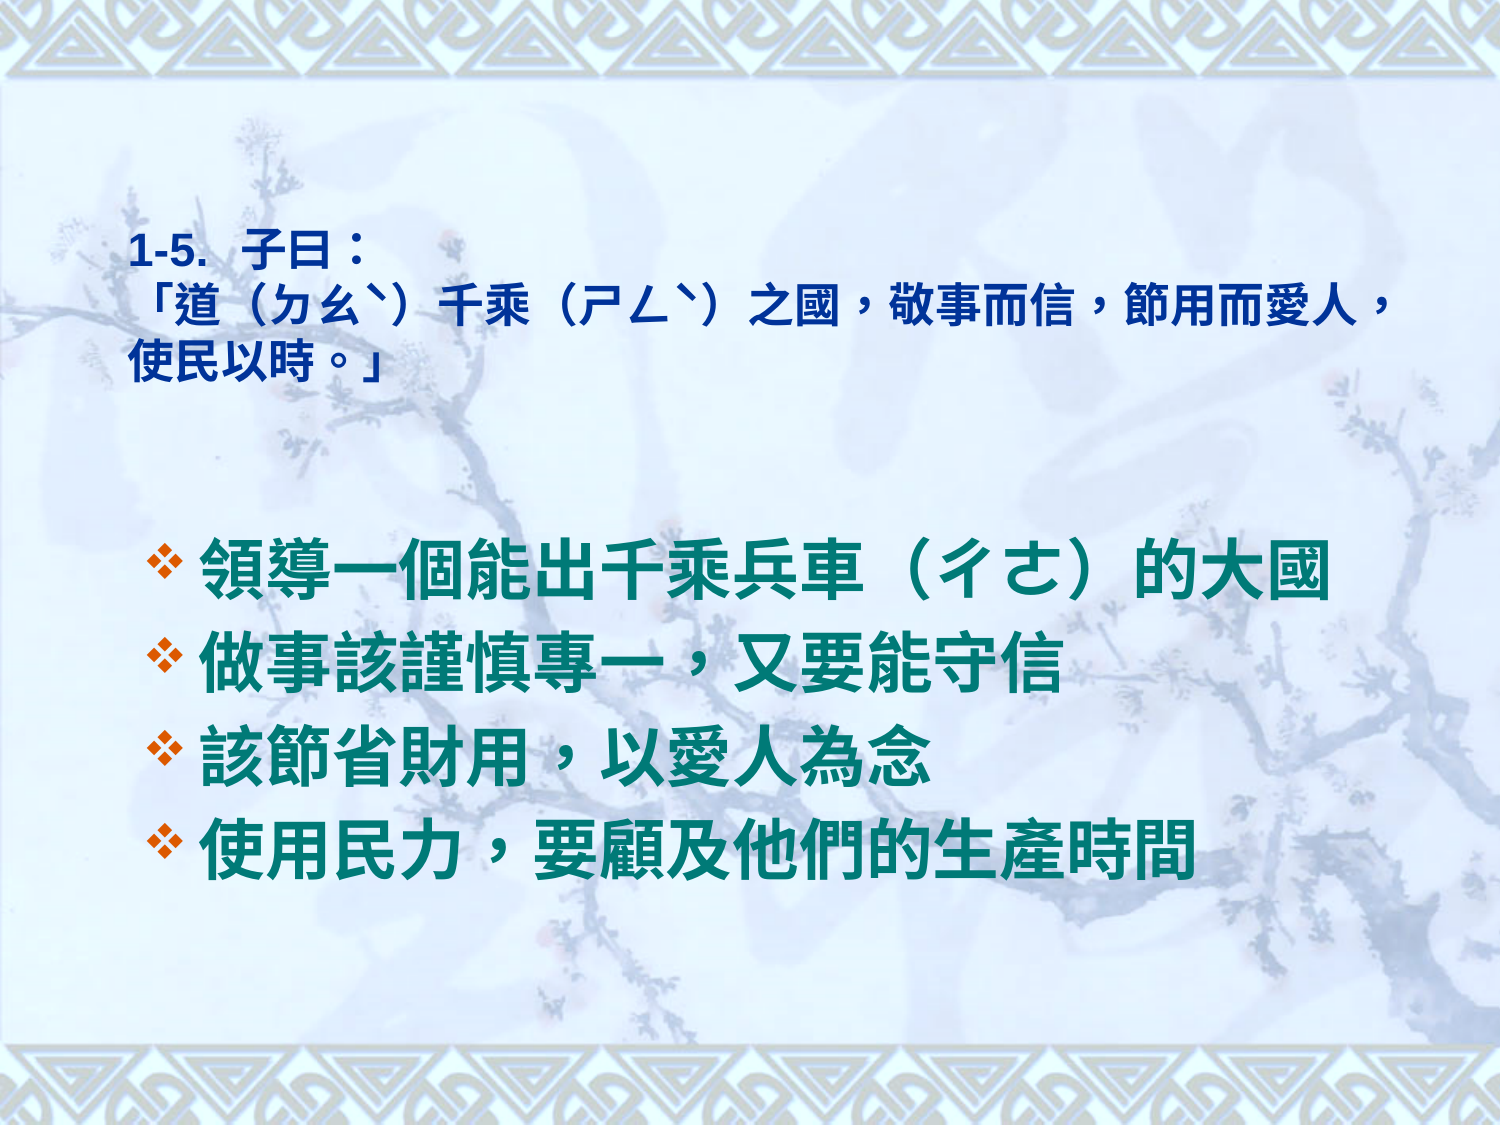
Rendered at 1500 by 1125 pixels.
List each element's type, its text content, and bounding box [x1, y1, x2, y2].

picture [0, 0, 1500, 1125]
subtitle 領導一個能出千乘兵車（ㄔㄜ）的大國 做事該謹慎專一，又要能守信 該節省財用，以愛人為念 使用民力，要顧及他們的生產時間 [127, 520, 1373, 808]
title 1-5. 子曰： 「道（ㄉㄠˋ）千乘（ㄕㄥˋ）之國，敬事而信，節用而愛人，使民以時。」 [112, 209, 1388, 398]
